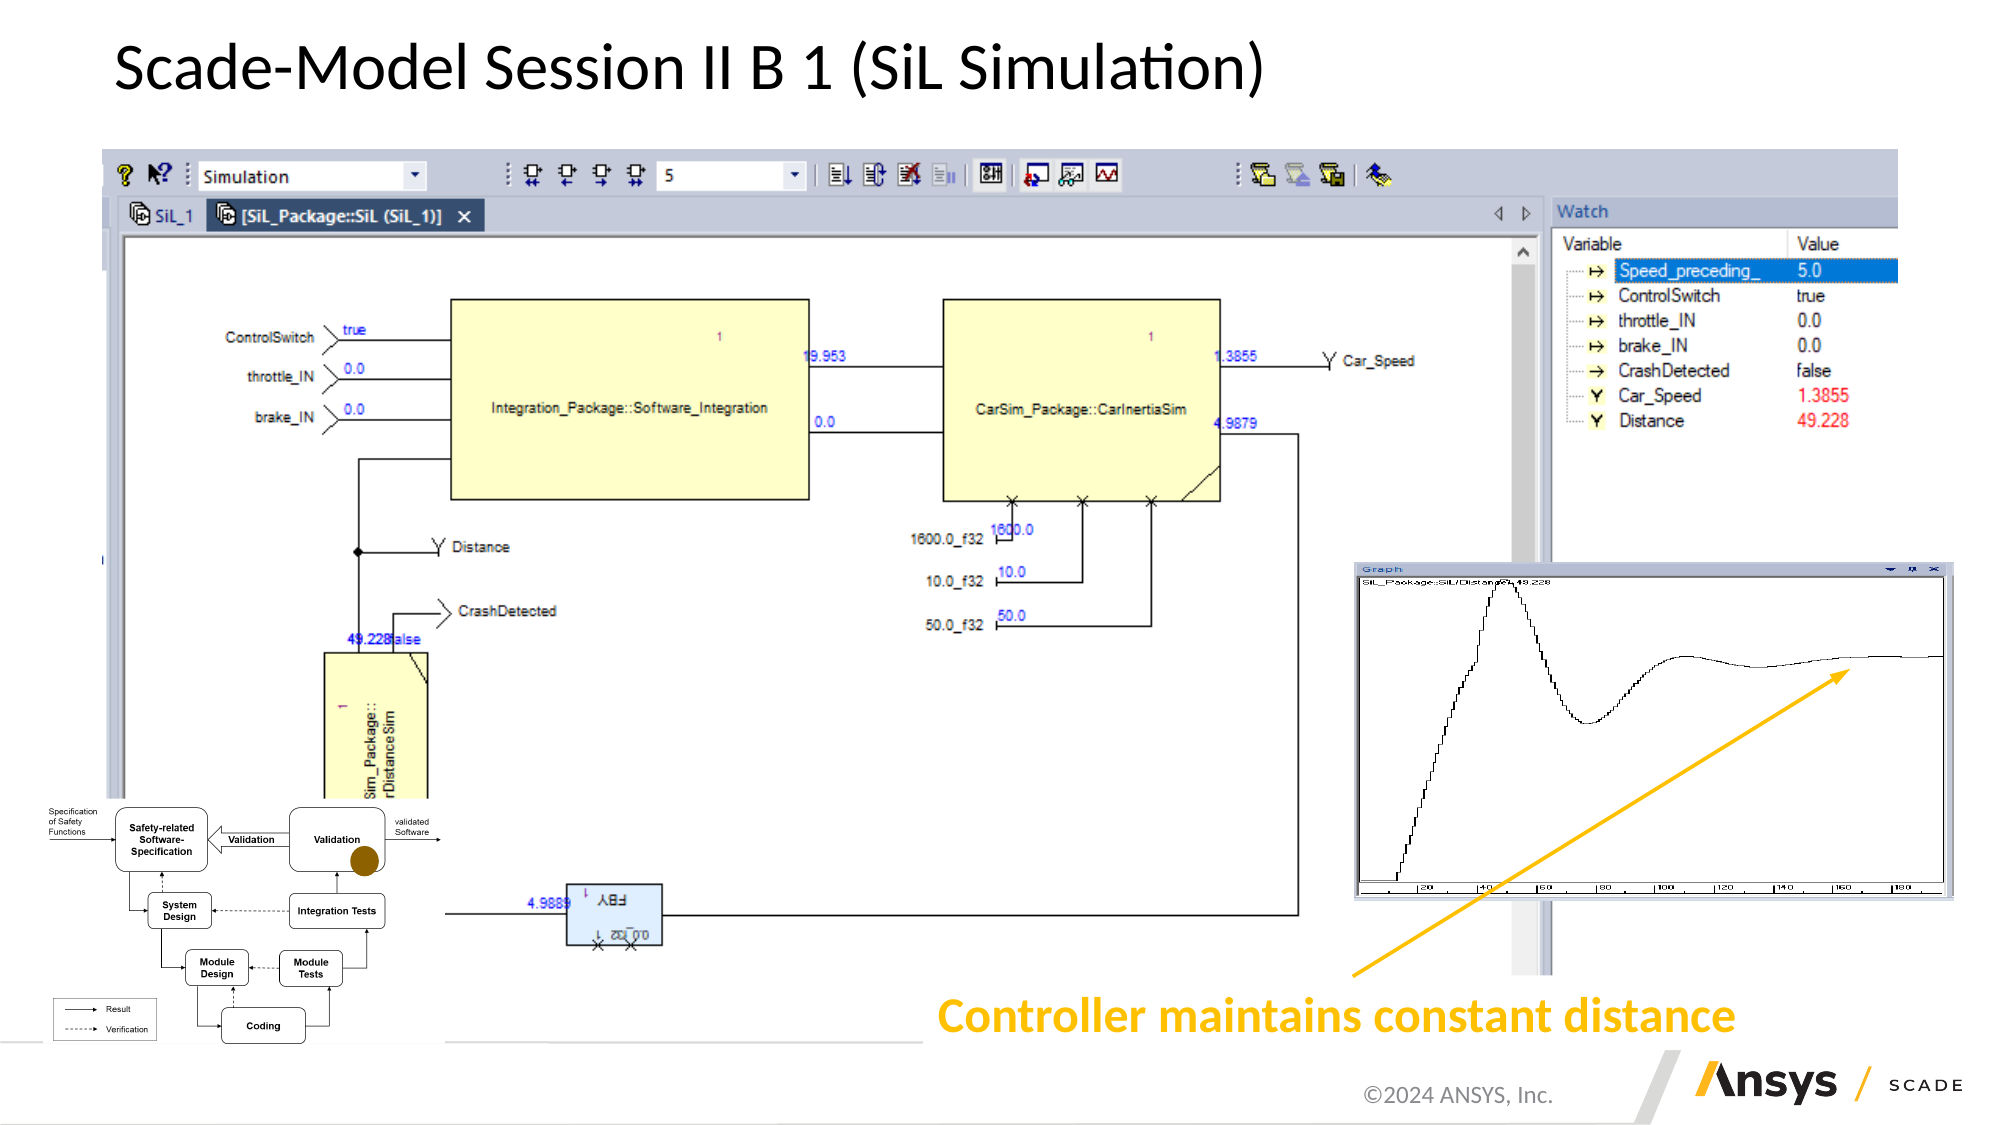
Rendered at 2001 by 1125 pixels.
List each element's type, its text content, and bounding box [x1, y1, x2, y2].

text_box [1354, 668, 1851, 976]
picture [0, 0, 2000, 1125]
text_box Controller maintains constant distance [923, 976, 1786, 1051]
title Scade-Model Session II B 1 (SiL Simulation) [99, 24, 1900, 164]
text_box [43, 798, 445, 1045]
